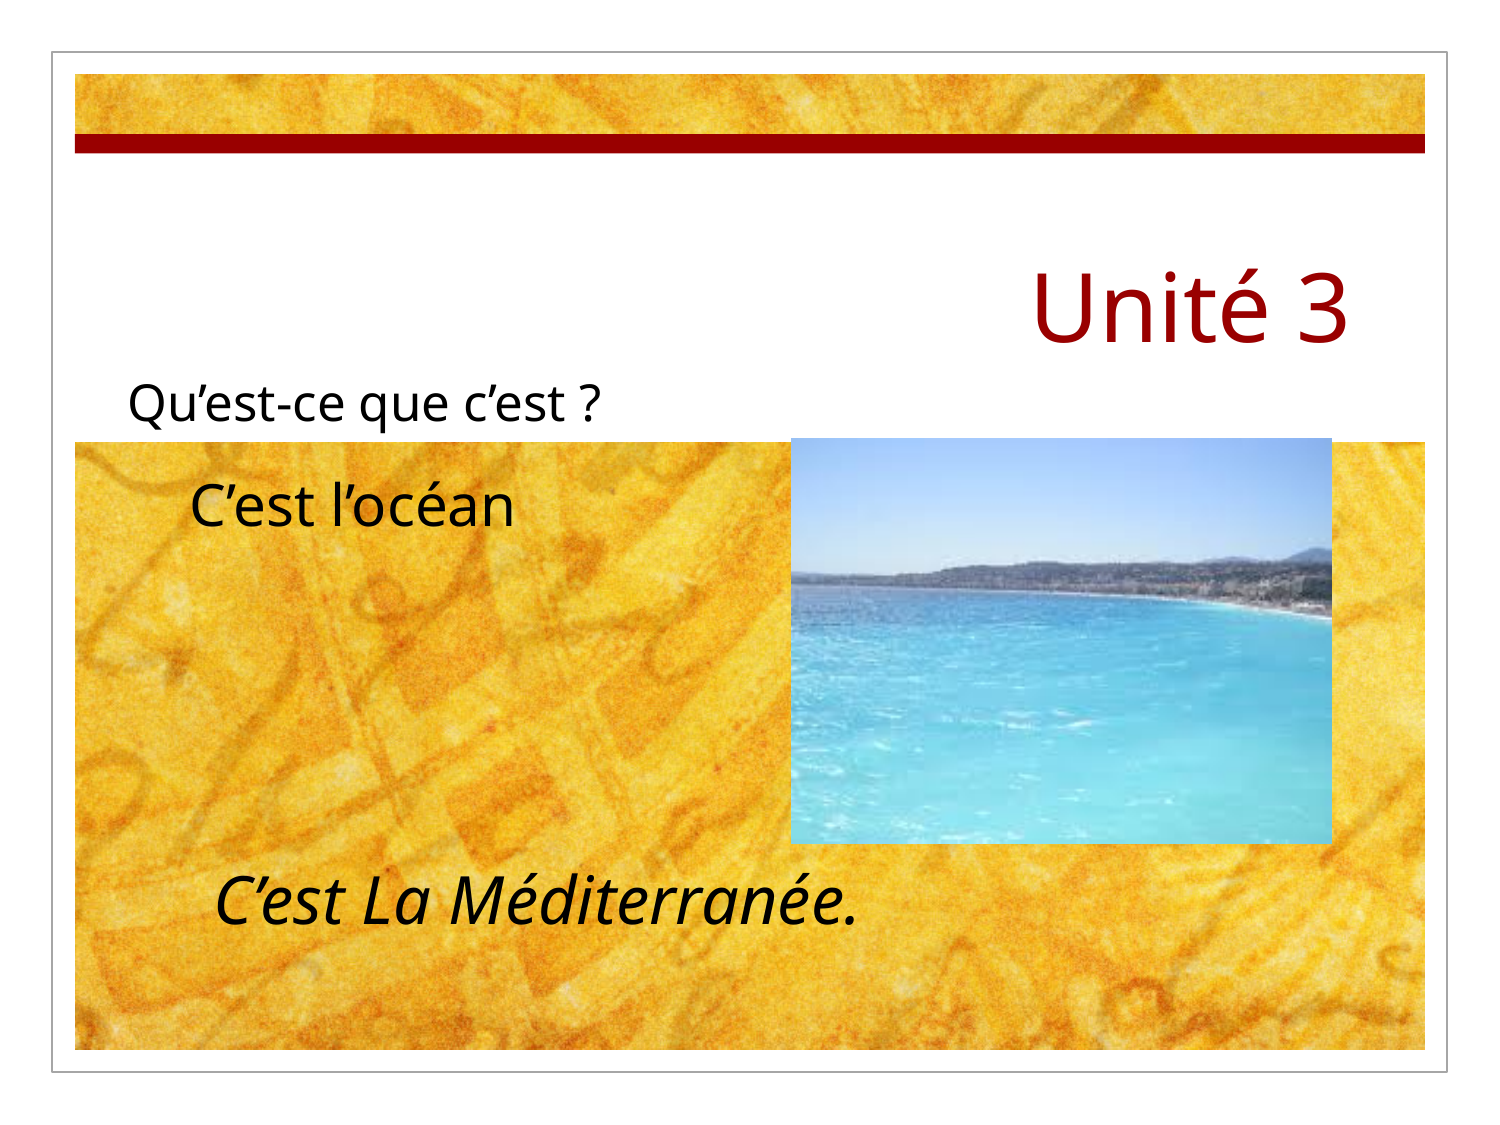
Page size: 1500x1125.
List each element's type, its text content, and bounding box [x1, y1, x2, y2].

picture [75, 438, 1425, 1050]
text_box C’est La Méditerranée. [198, 850, 895, 946]
text_box C’est l’océan [175, 460, 552, 616]
picture [75, 74, 1425, 134]
subtitle Qu’est-ce que c’est ? [112, 362, 1392, 439]
title Unité 3 [112, 158, 1392, 362]
